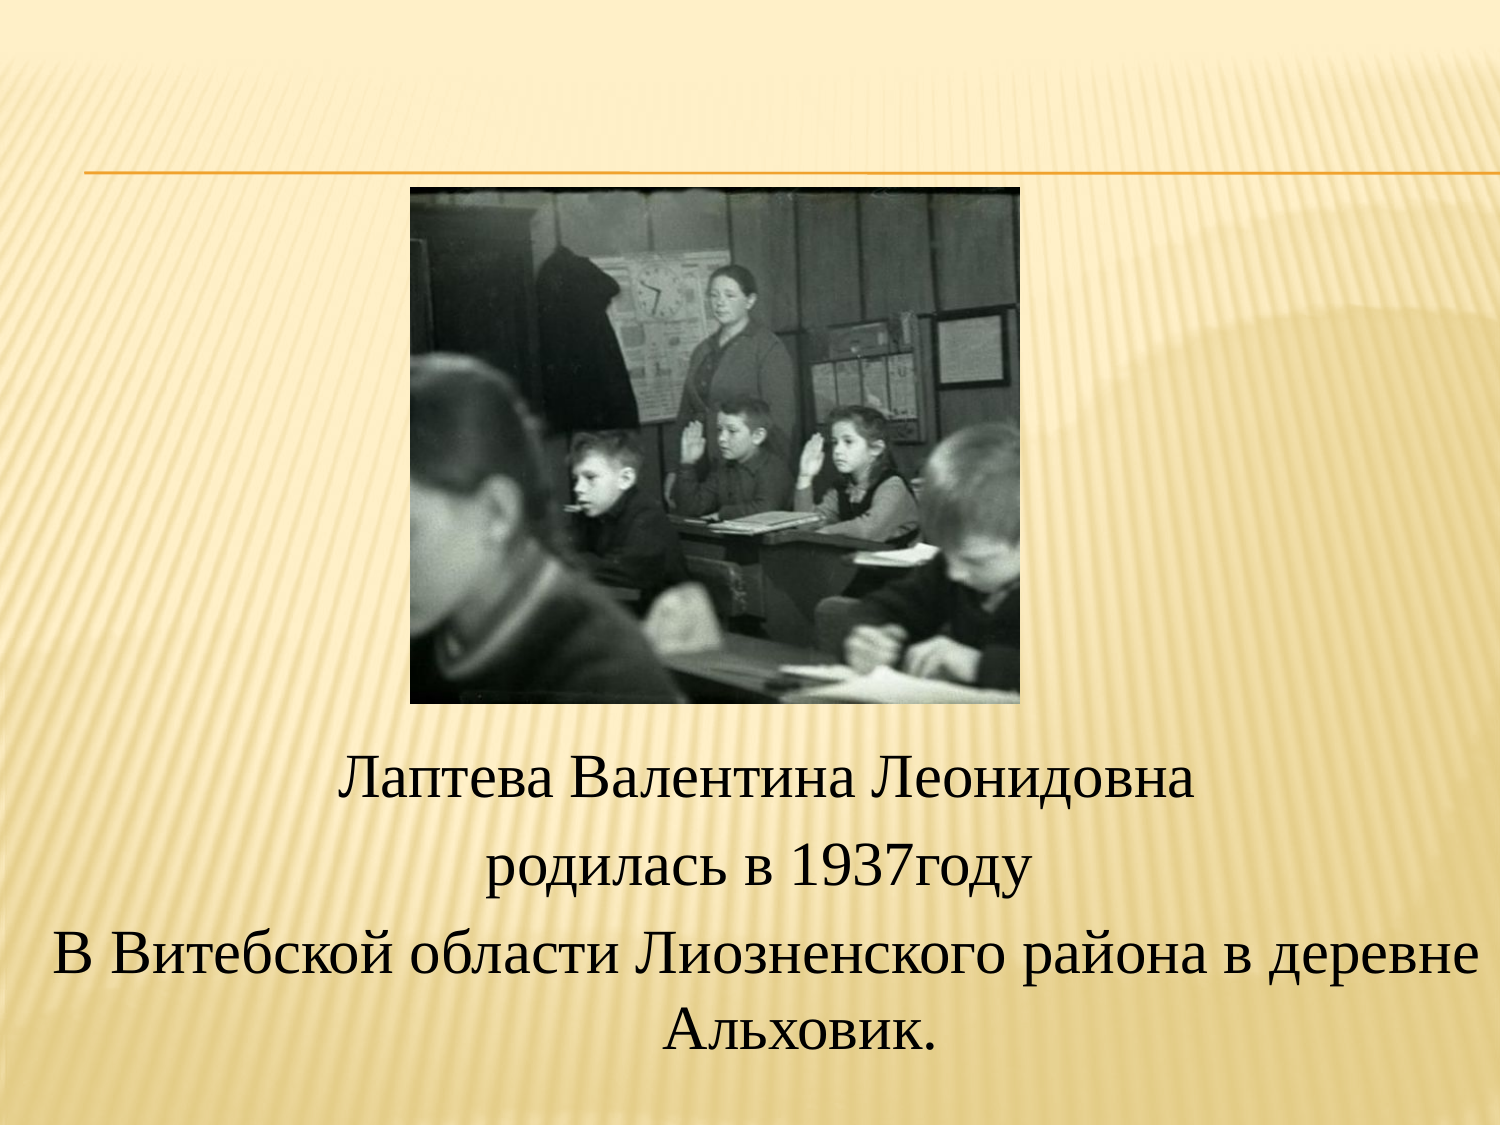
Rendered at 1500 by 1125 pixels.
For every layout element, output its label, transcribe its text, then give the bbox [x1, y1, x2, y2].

list Лаптева Валентина Леонидовна родилась в 1937году В Витебской области Лиозненского района в деревне Альховик. [35, 246, 1500, 1079]
picture [409, 187, 1020, 704]
